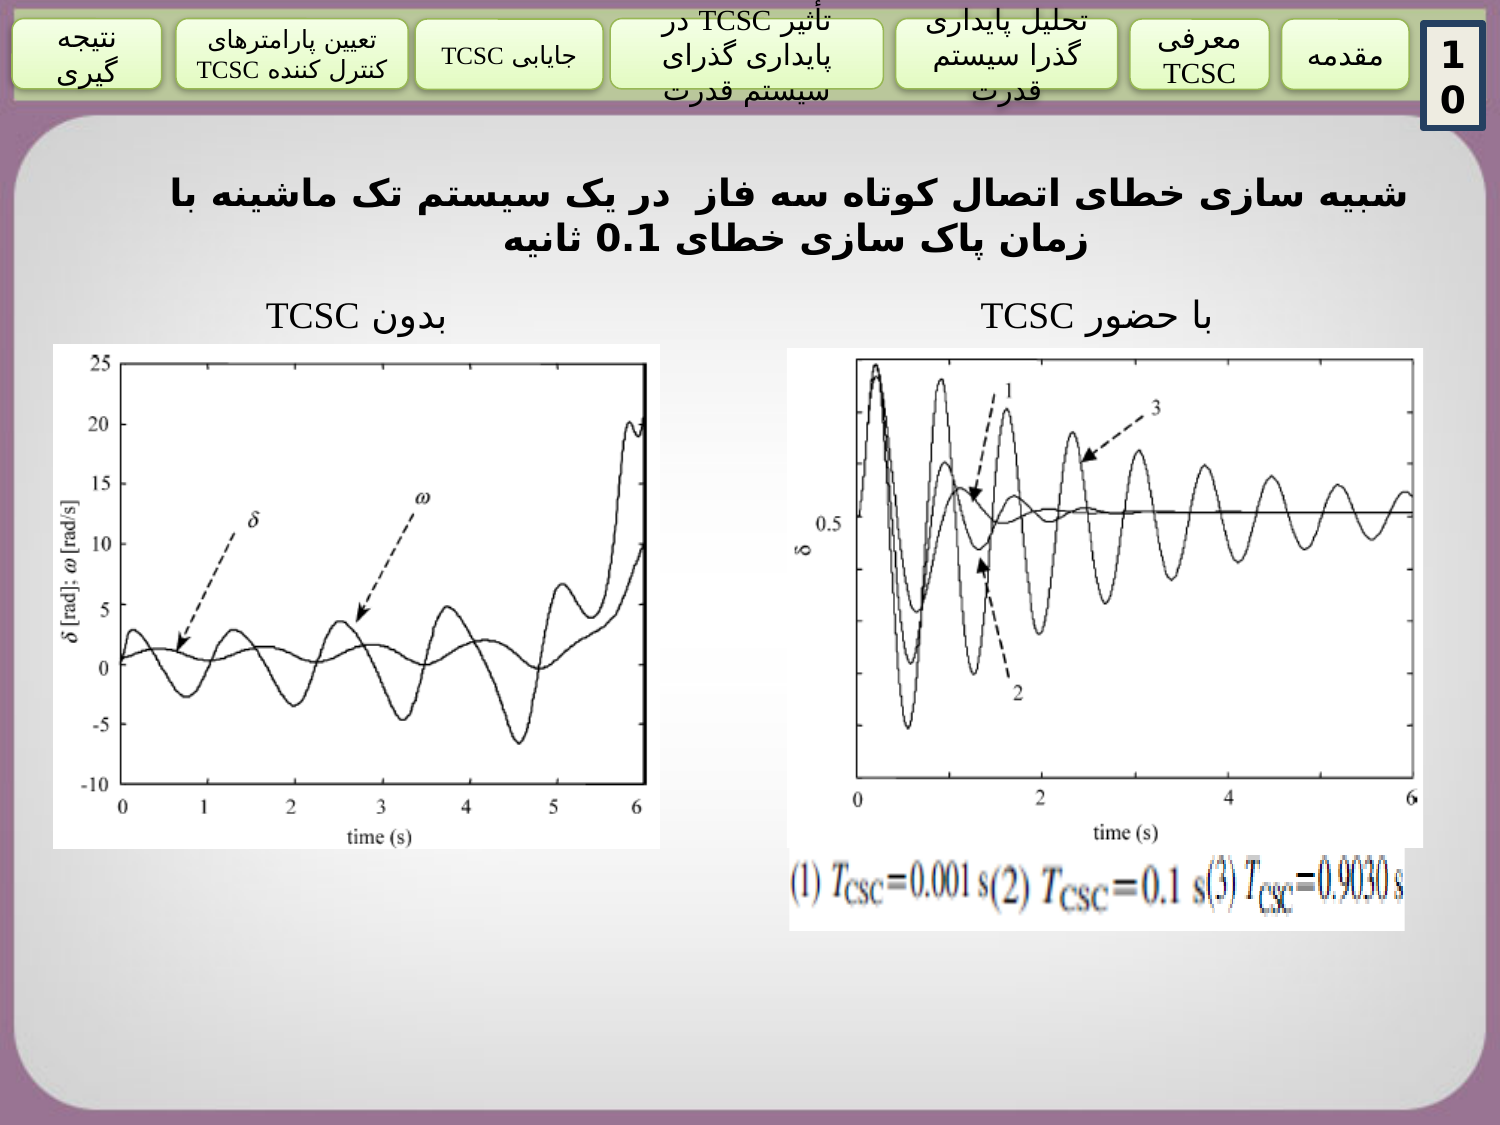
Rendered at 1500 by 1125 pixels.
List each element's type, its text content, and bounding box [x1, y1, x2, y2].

text_box جایابی TCSC [414, 18, 604, 91]
text_box معرفی TCSC [1129, 18, 1271, 91]
picture [0, 0, 1500, 1125]
text_box نتیجه گیری [11, 17, 163, 90]
text_box تعیین پارامترهای کنترل کننده TCSC [175, 17, 410, 90]
text_box تأثیر TCSC در پایداری گذرای سیستم قدرت [609, 17, 885, 90]
text_box با حضور TCSC [907, 283, 1286, 344]
text_box تحلیل پایداری گذرا سیستم قدرت [894, 17, 1119, 90]
text_box بدون TCSC [167, 283, 546, 342]
text_box شبیه سازی خطای اتصال کوتاه سه فاز در یک سیستم تک ماشینه با زمان پاک سازی خطای 0.1 ثانیه [110, 161, 1468, 266]
text_box مقدمه [1280, 18, 1410, 91]
text_box 10 [1423, 23, 1483, 129]
